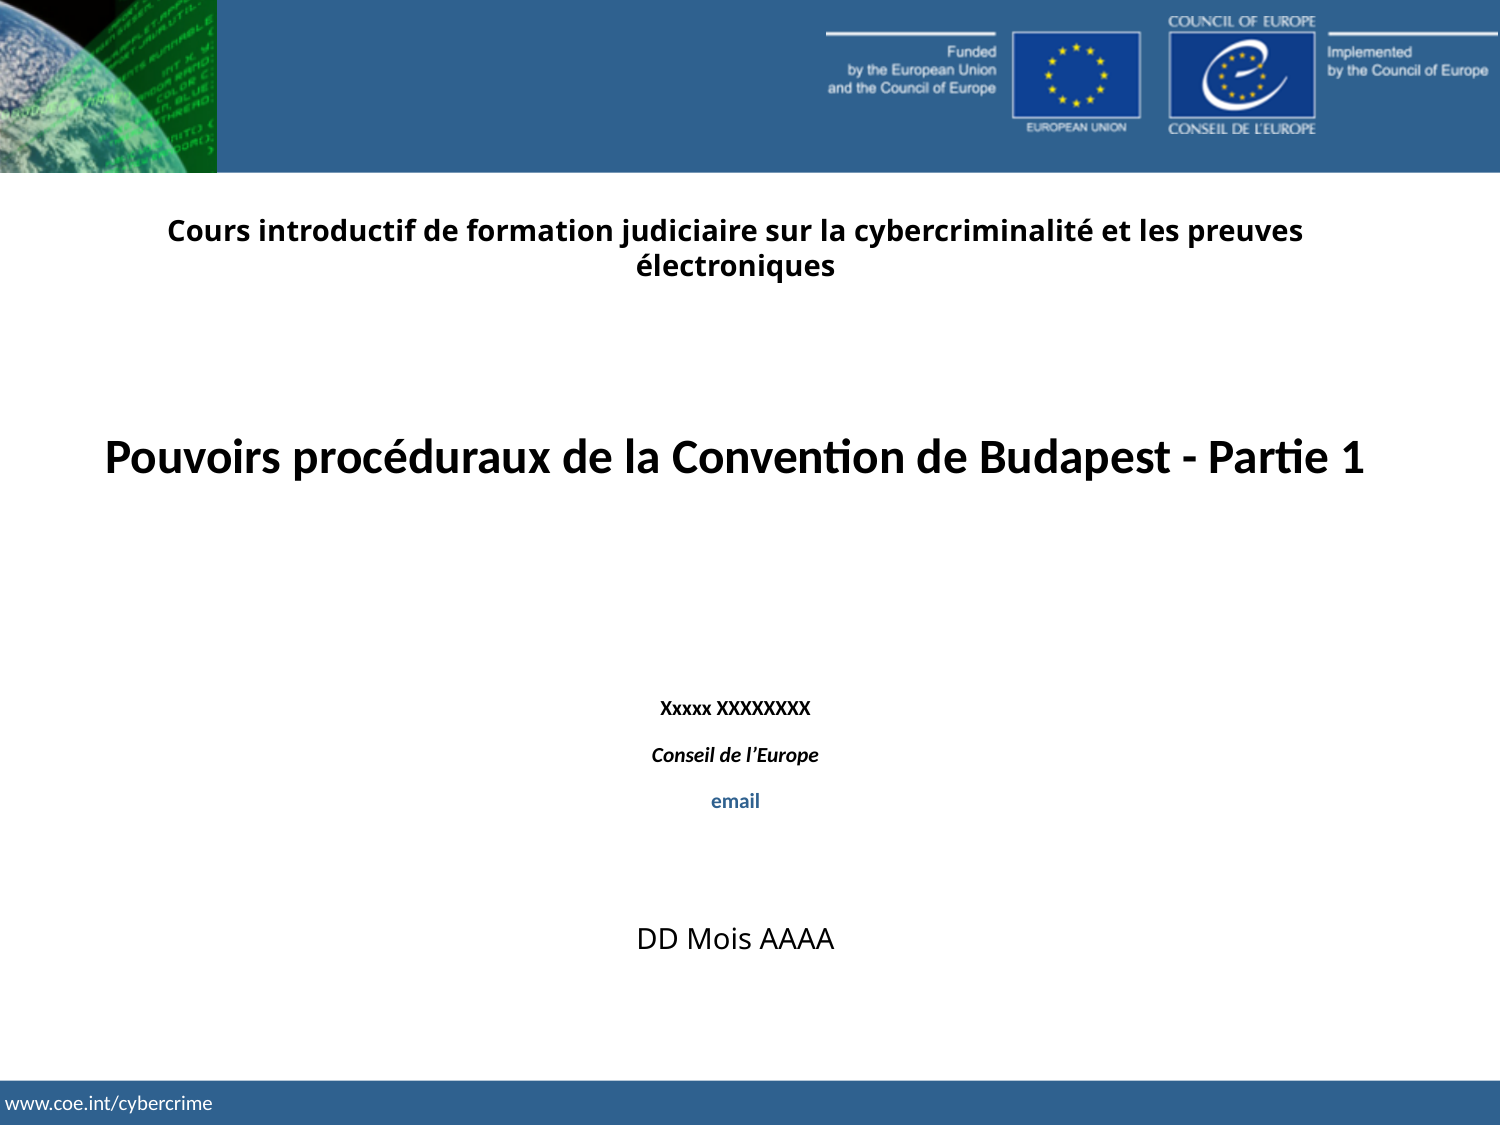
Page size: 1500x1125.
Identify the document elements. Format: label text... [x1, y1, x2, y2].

text_box Pouvoirs procéduraux de la Convention de Budapest - Partie 1 Xxxxx XXXXXXXX Conseil de l’Europe email [73, 423, 1398, 862]
picture [826, 16, 1498, 134]
picture [0, 0, 217, 173]
text_box Cours introductif de formation judiciaire sur la cybercriminalité et les preuves électroniques [73, 205, 1398, 324]
text_box DD Mois AAAA [73, 916, 1398, 1017]
